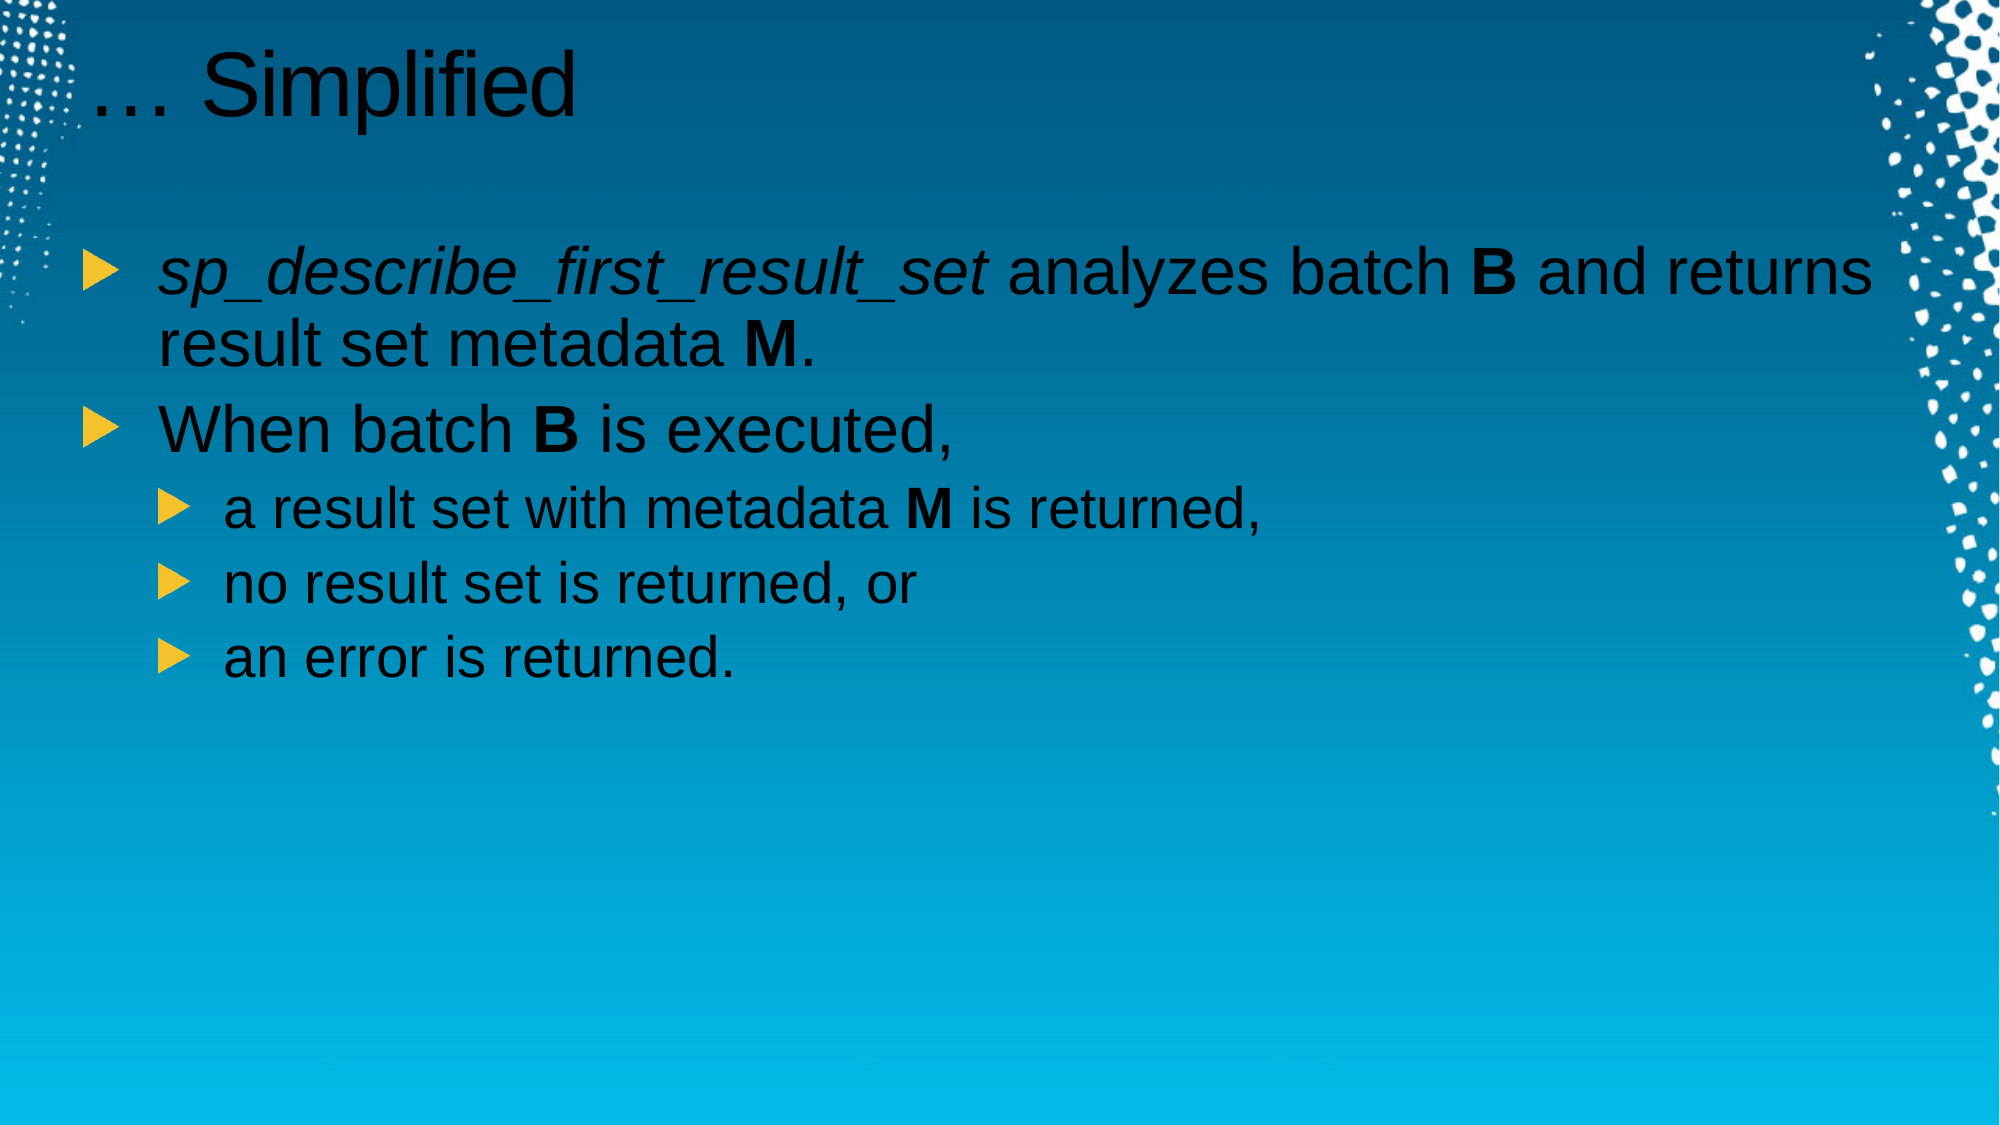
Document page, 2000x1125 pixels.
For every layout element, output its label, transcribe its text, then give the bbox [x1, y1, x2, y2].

picture [1963, 535, 1977, 550]
picture [1991, 747, 2000, 765]
picture [45, 16, 55, 24]
picture [34, 101, 43, 111]
picture [1958, 445, 1968, 460]
picture [1946, 525, 1956, 533]
picture [6, 97, 12, 105]
picture [1925, 87, 1941, 99]
picture [1889, 152, 1901, 166]
picture [47, 0, 57, 10]
picture [1922, 200, 1934, 207]
picture [41, 59, 48, 67]
picture [1974, 683, 1985, 694]
picture [54, 76, 60, 83]
picture [1919, 367, 1930, 378]
picture [1946, 155, 1961, 167]
picture [1970, 426, 1980, 436]
picture [1914, 164, 1923, 177]
picture [1932, 235, 1943, 241]
picture [1988, 547, 2000, 561]
picture [1955, 557, 1965, 573]
picture [1945, 213, 1955, 220]
picture [1925, 141, 1935, 155]
picture [3, 10, 11, 18]
picture [28, 42, 36, 53]
picture [1982, 714, 1993, 729]
picture [1921, 0, 1934, 8]
picture [1991, 637, 2000, 652]
picture [1969, 625, 1985, 642]
picture [10, 69, 17, 78]
picture [1935, 0, 2000, 306]
picture [1930, 291, 1941, 297]
picture [159, 489, 188, 523]
picture [1935, 431, 1946, 449]
picture [42, 31, 53, 39]
picture [1963, 335, 1972, 344]
picture [55, 62, 62, 69]
picture [17, 129, 23, 136]
picture [1972, 570, 1986, 583]
picture [26, 57, 34, 68]
picture [1935, 177, 1945, 189]
picture [1911, 223, 1918, 230]
picture [1942, 465, 1958, 483]
picture [1978, 517, 1987, 527]
picture [1972, 312, 1985, 322]
picture [1953, 301, 1962, 312]
picture [0, 155, 5, 163]
picture [84, 250, 117, 289]
picture [11, 55, 21, 64]
picture [1957, 187, 1971, 200]
picture [16, 22, 23, 34]
picture [1926, 344, 1939, 358]
picture [1984, 349, 1992, 357]
picture [38, 74, 47, 80]
picture [1929, 27, 1945, 45]
picture [1941, 324, 1952, 332]
picture [1979, 657, 1995, 676]
picture [1995, 582, 2000, 595]
picture [159, 564, 188, 598]
picture [0, 24, 9, 33]
picture [1981, 604, 2000, 620]
picture [24, 72, 32, 79]
picture [1968, 481, 1978, 492]
picture [1938, 122, 1950, 133]
picture [1948, 413, 1958, 424]
picture [58, 32, 66, 41]
picture [1993, 321, 2000, 339]
picture [1928, 399, 1939, 415]
picture [56, 47, 64, 55]
picture [31, 131, 37, 138]
picture [1898, 188, 1912, 198]
picture [1973, 368, 1982, 380]
picture [1892, 212, 1902, 216]
list sp_describe_first_result_set analyzes batch B and returns result set metadata M. When batch B is executed, a result set with metadata M is returned, no result set is returned, or an error is returned. [83, 237, 1917, 783]
picture [30, 14, 40, 23]
picture [1963, 278, 1976, 291]
picture [18, 0, 29, 6]
picture [33, 0, 42, 10]
picture [0, 40, 9, 45]
picture [1955, 246, 1965, 256]
picture [1917, 308, 1929, 326]
picture [1990, 492, 2000, 505]
picture [1994, 382, 2000, 391]
picture [16, 143, 21, 151]
picture [1988, 691, 2000, 709]
picture [18, 13, 26, 19]
picture [29, 27, 38, 38]
picture [1950, 359, 1960, 366]
picture [84, 407, 117, 446]
picture [1963, 589, 1976, 607]
picture [13, 41, 25, 49]
picture [1983, 404, 1992, 414]
picture [159, 639, 188, 672]
picture [43, 42, 49, 53]
picture [1952, 502, 1967, 516]
picture [1915, 109, 1924, 119]
picture [1920, 257, 1932, 264]
picture [1980, 460, 1987, 469]
picture [1942, 269, 1953, 276]
picture [33, 88, 42, 97]
title … Simplified [85, 37, 1914, 138]
picture [1935, 379, 1948, 391]
picture [9, 84, 15, 91]
picture [1992, 438, 2000, 448]
picture [33, 116, 40, 124]
picture [1960, 392, 1970, 403]
